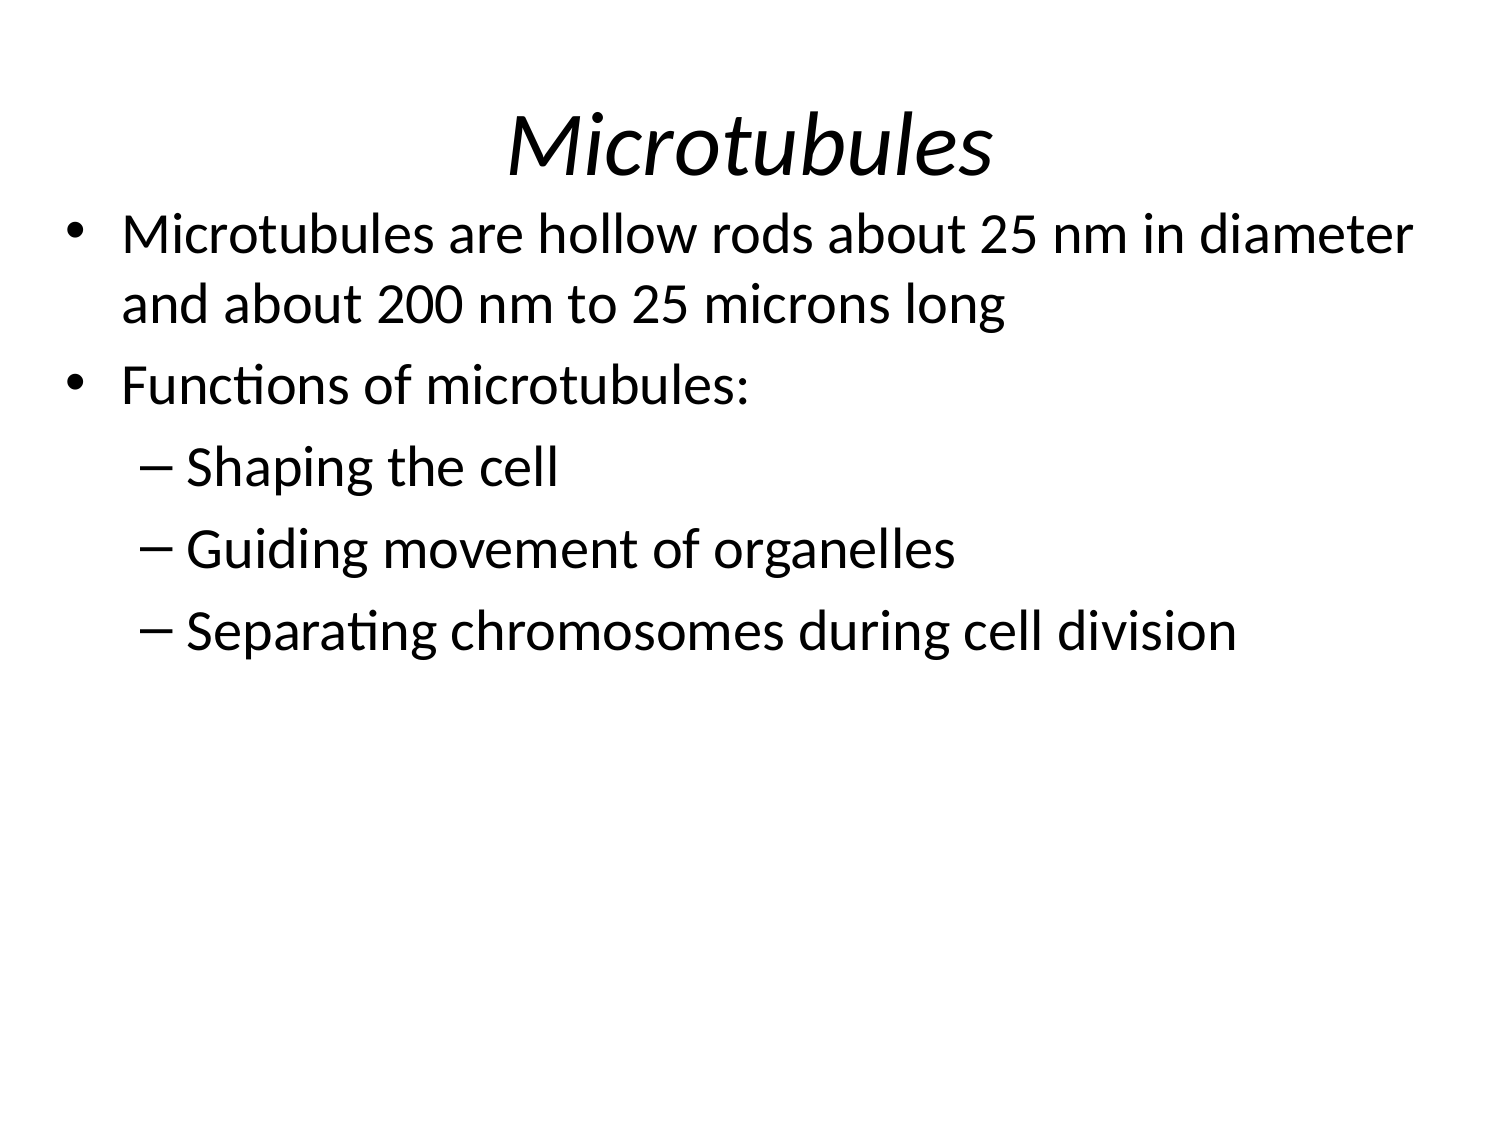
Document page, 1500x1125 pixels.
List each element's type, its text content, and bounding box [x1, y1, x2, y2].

title Microtubules [75, 45, 1425, 187]
list Microtubules are hollow rods about 25 nm in diameter and about 200 nm to 25 microns long Functions of microtubules: Shaping the cell Guiding movement of organelles Separating chromosomes during cell division [50, 187, 1450, 820]
